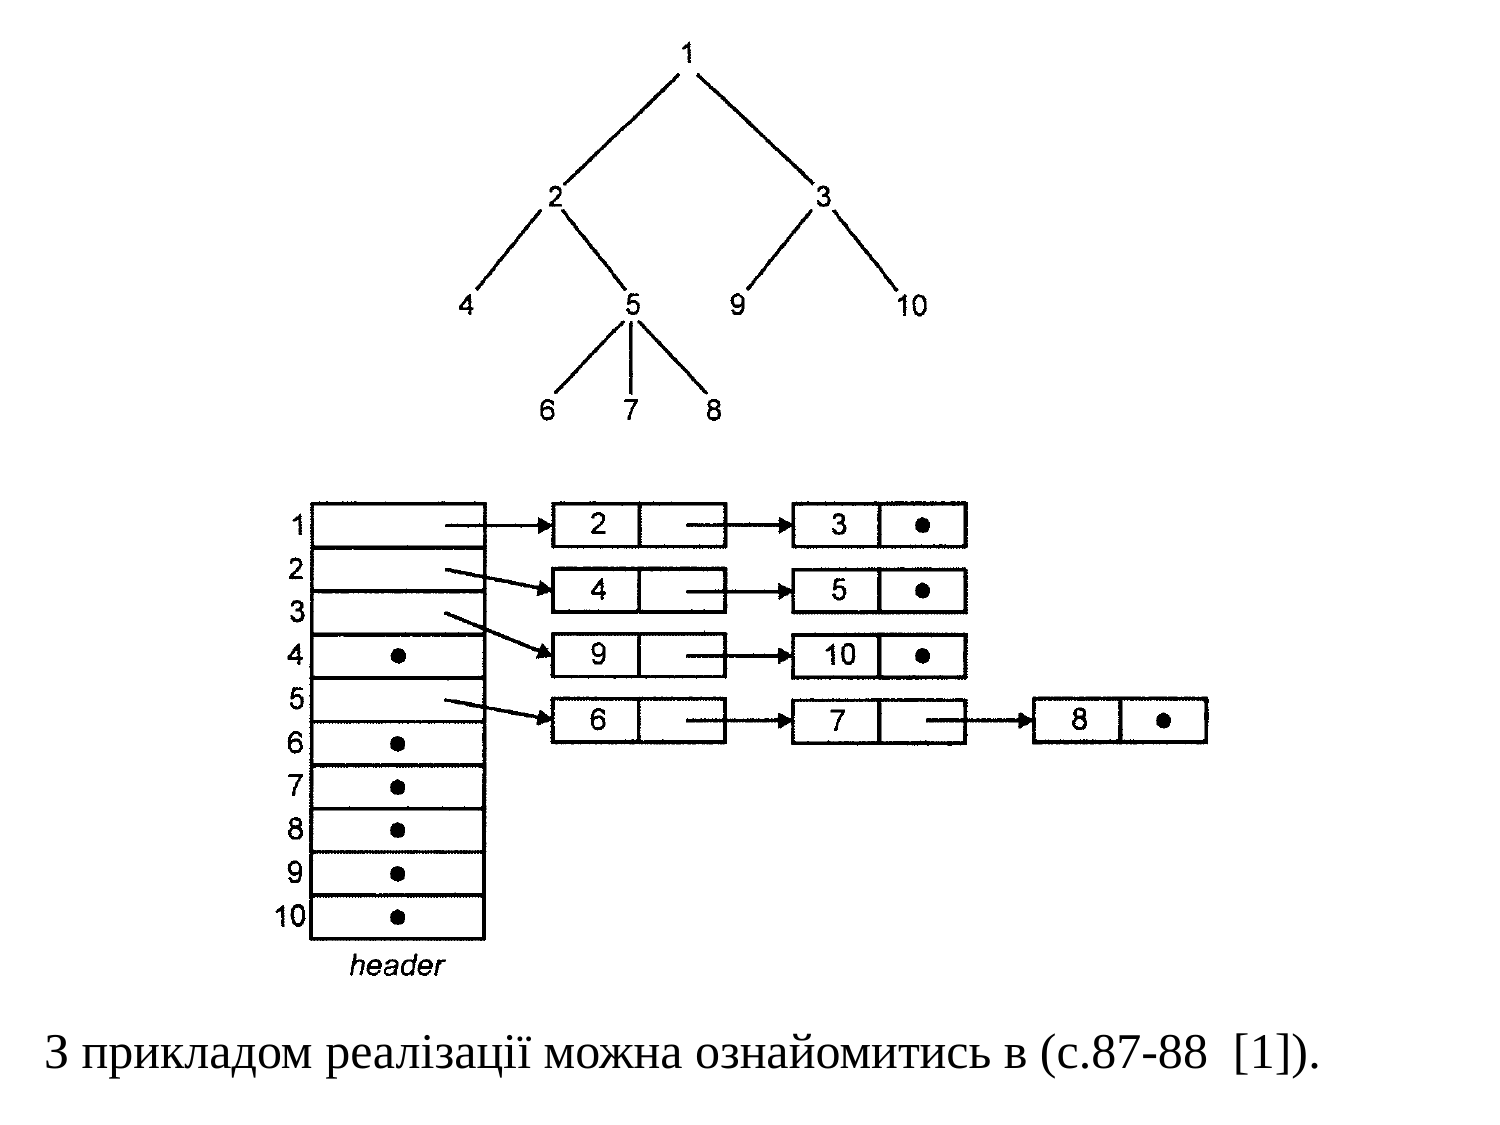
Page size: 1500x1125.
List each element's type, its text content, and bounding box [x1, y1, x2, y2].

picture [253, 479, 1223, 992]
text_box З прикладом реалізації можна ознайомитись в (с.87-88 [1]). [29, 1011, 1452, 1087]
picture [359, 30, 1058, 447]
